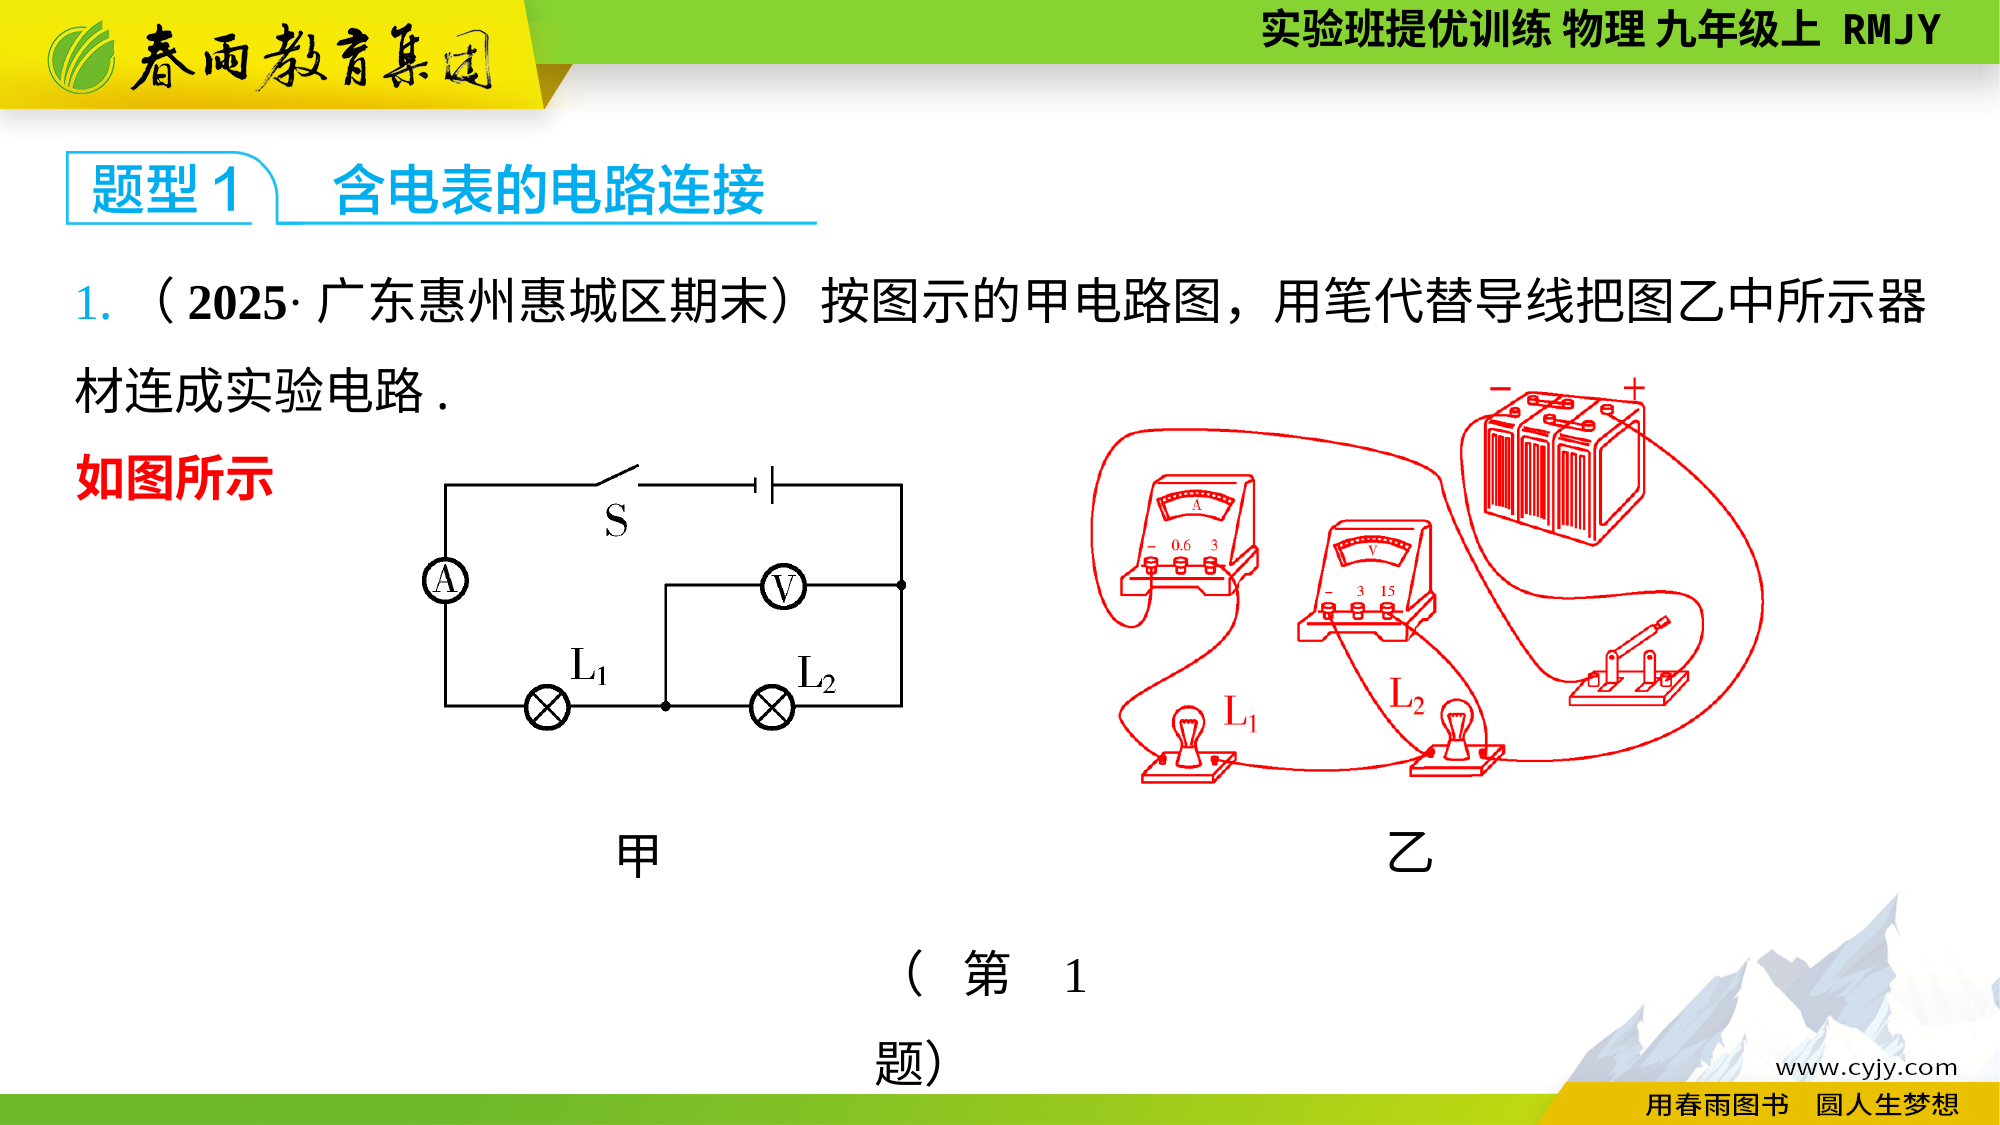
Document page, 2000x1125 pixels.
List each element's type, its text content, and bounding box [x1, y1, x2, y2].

text_box 乙 [1370, 797, 1451, 888]
picture [0, 0, 2000, 1125]
text_box 如图所示 [60, 408, 291, 514]
list 1.（2025·广东惠州惠城区期末）按图示的甲电路图，用笔代替导线把图乙中所示器材连成实验电路. [59, 231, 1944, 418]
text_box （第1题） [860, 905, 1115, 1010]
text_box 甲 [598, 786, 679, 892]
